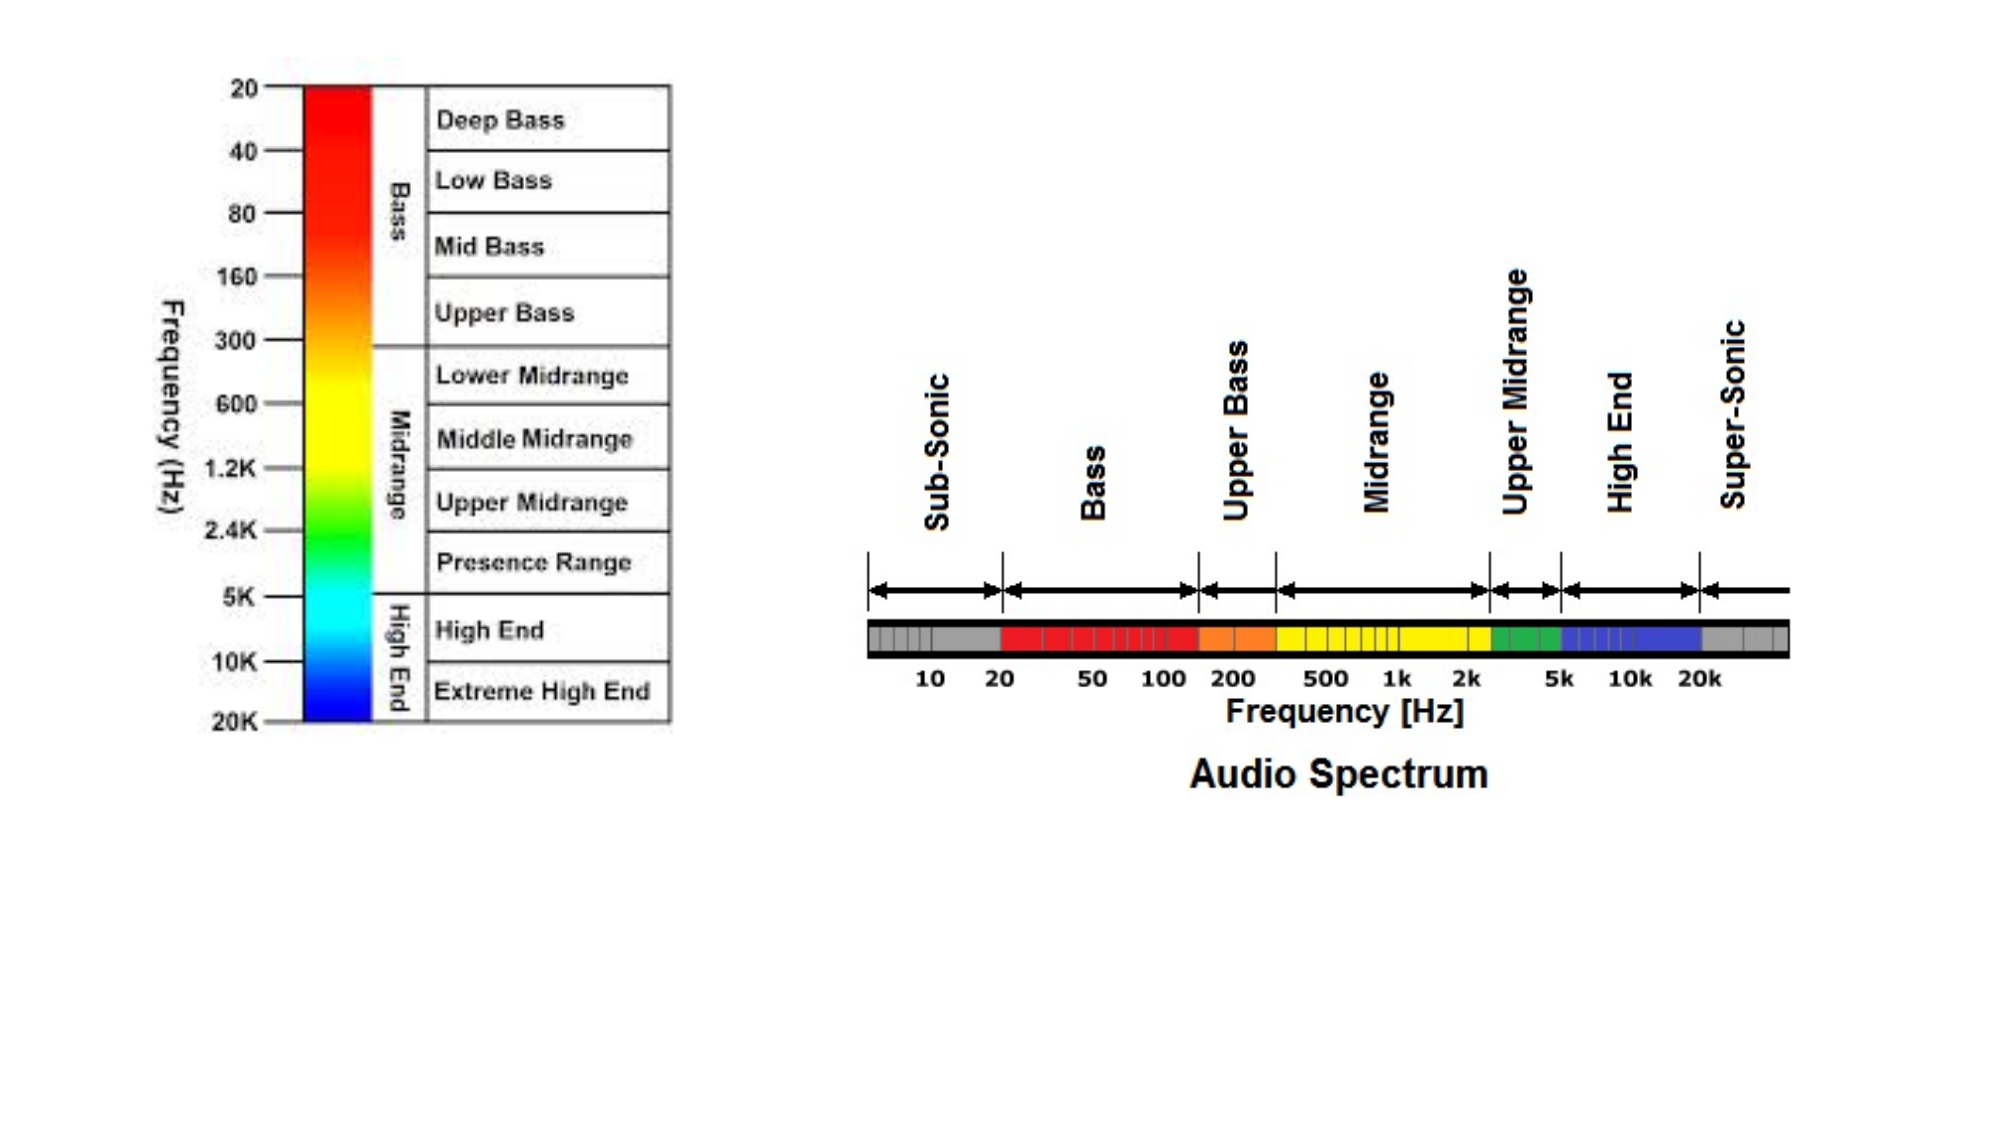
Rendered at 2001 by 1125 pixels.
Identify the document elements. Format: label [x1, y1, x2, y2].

list [131, 57, 705, 757]
picture [840, 227, 1830, 822]
